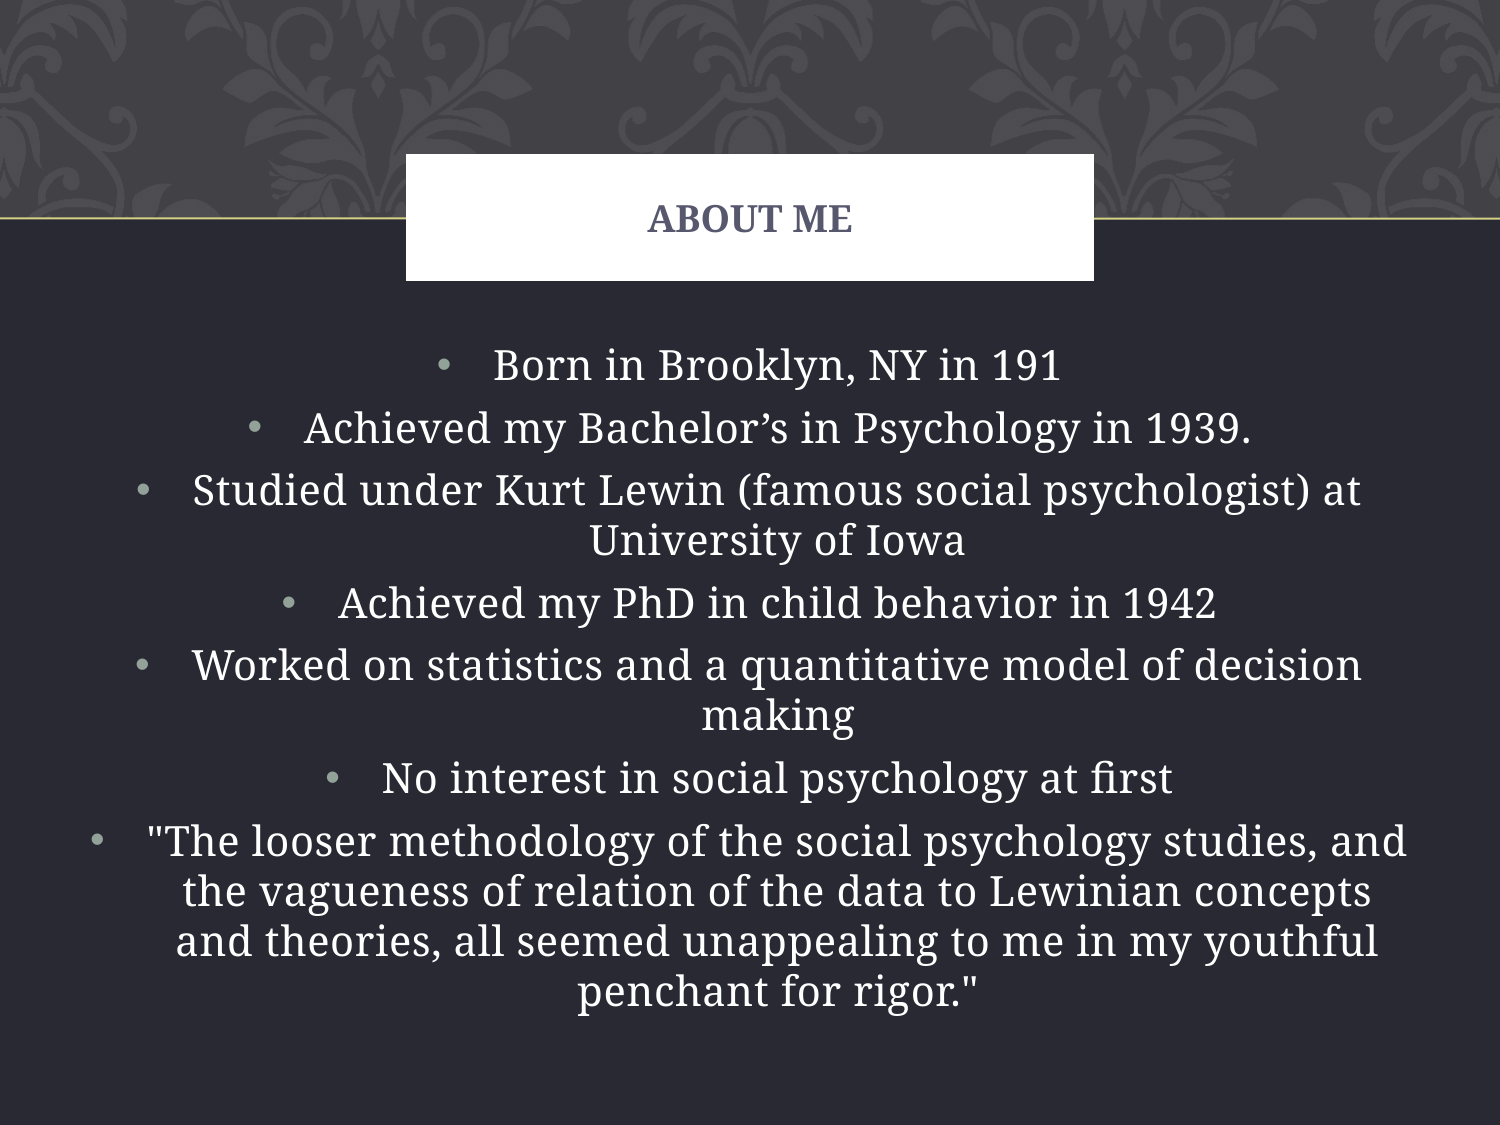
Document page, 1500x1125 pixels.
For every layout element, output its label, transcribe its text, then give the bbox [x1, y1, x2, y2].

list Born in Brooklyn, NY in 191 Achieved my Bachelor’s in Psychology in 1939. Studied under Kurt Lewin (famous social psychologist) at University of Iowa Achieved my PhD in child behavior in 1942 Worked on statistics and a quantitative model of decision making No interest in social psychology at first "The looser methodology of the social psychology studies, and the vagueness of relation of the data to Lewinian concepts and theories, all seemed unappealing to me in my youthful penchant for rigor." [75, 331, 1425, 1000]
title About me [406, 154, 1094, 281]
